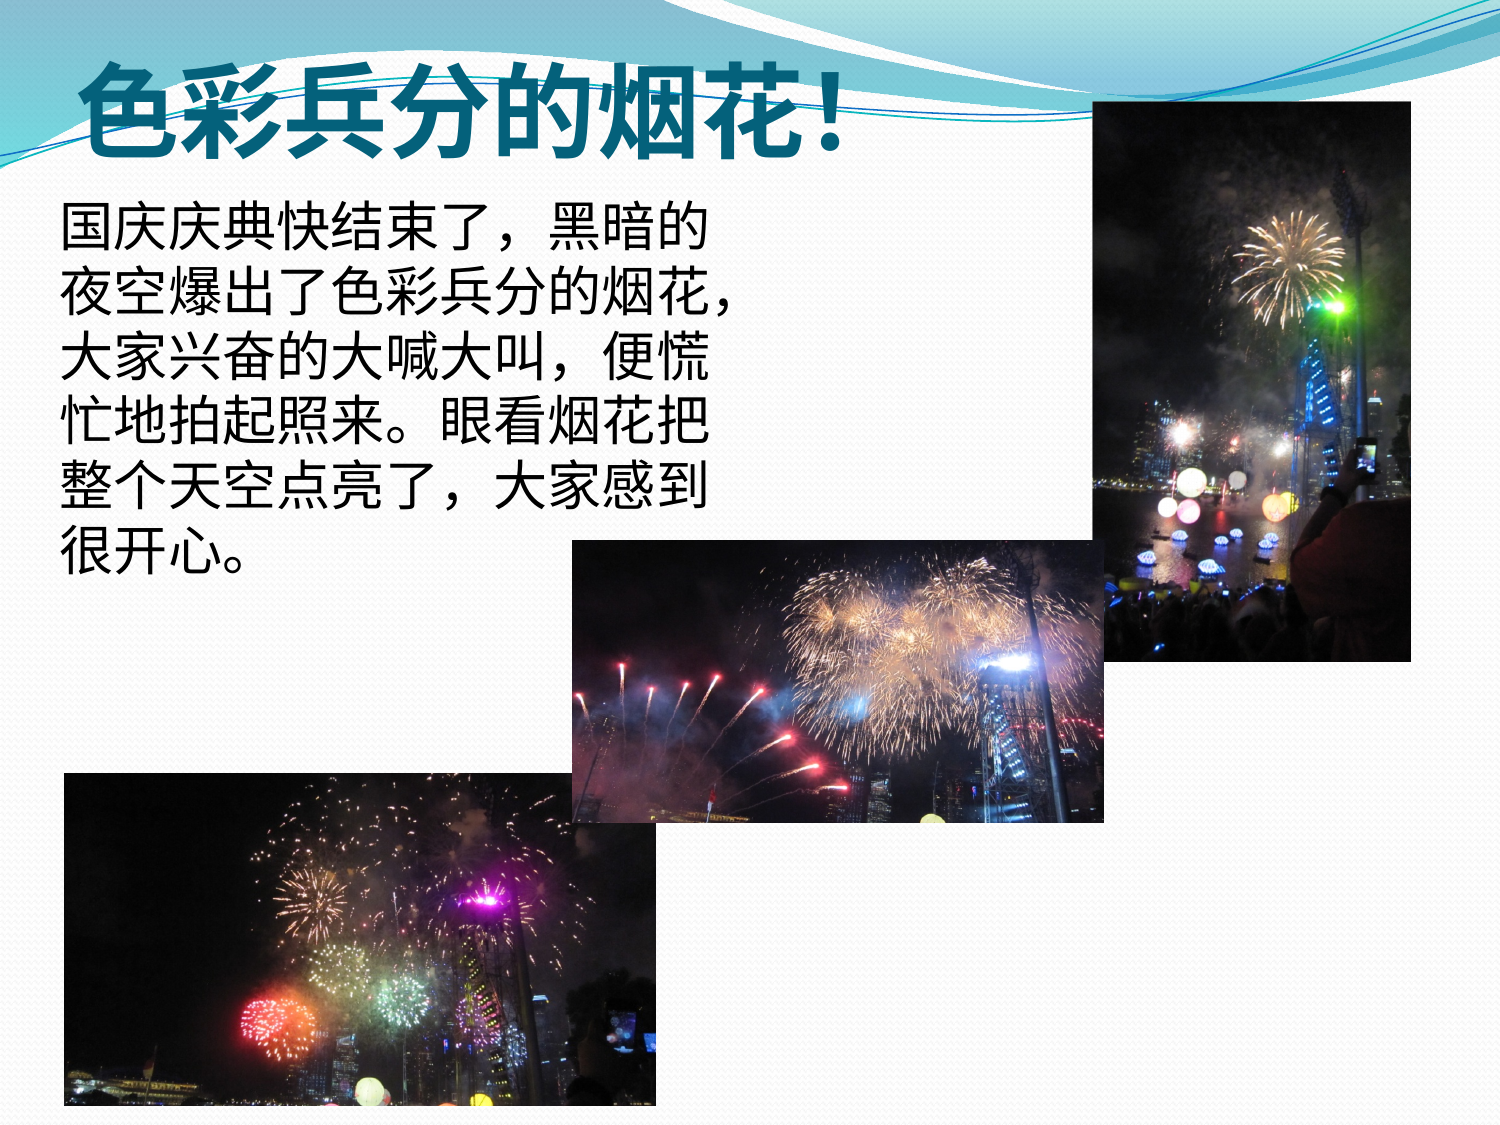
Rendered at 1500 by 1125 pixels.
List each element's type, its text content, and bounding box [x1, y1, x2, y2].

picture [1109, 551, 1411, 662]
list 国庆庆典快结束了，黑暗的夜空爆出了色彩兵分的烟花，大家兴奋的大喊大叫，便慌忙地拍起照来。眼看烟花把整个天空点亮了，大家感到很开心。 [0, 184, 758, 837]
picture [64, 773, 656, 1107]
title 色彩兵分的烟花！ [75, 0, 1425, 172]
picture [572, 102, 1500, 823]
